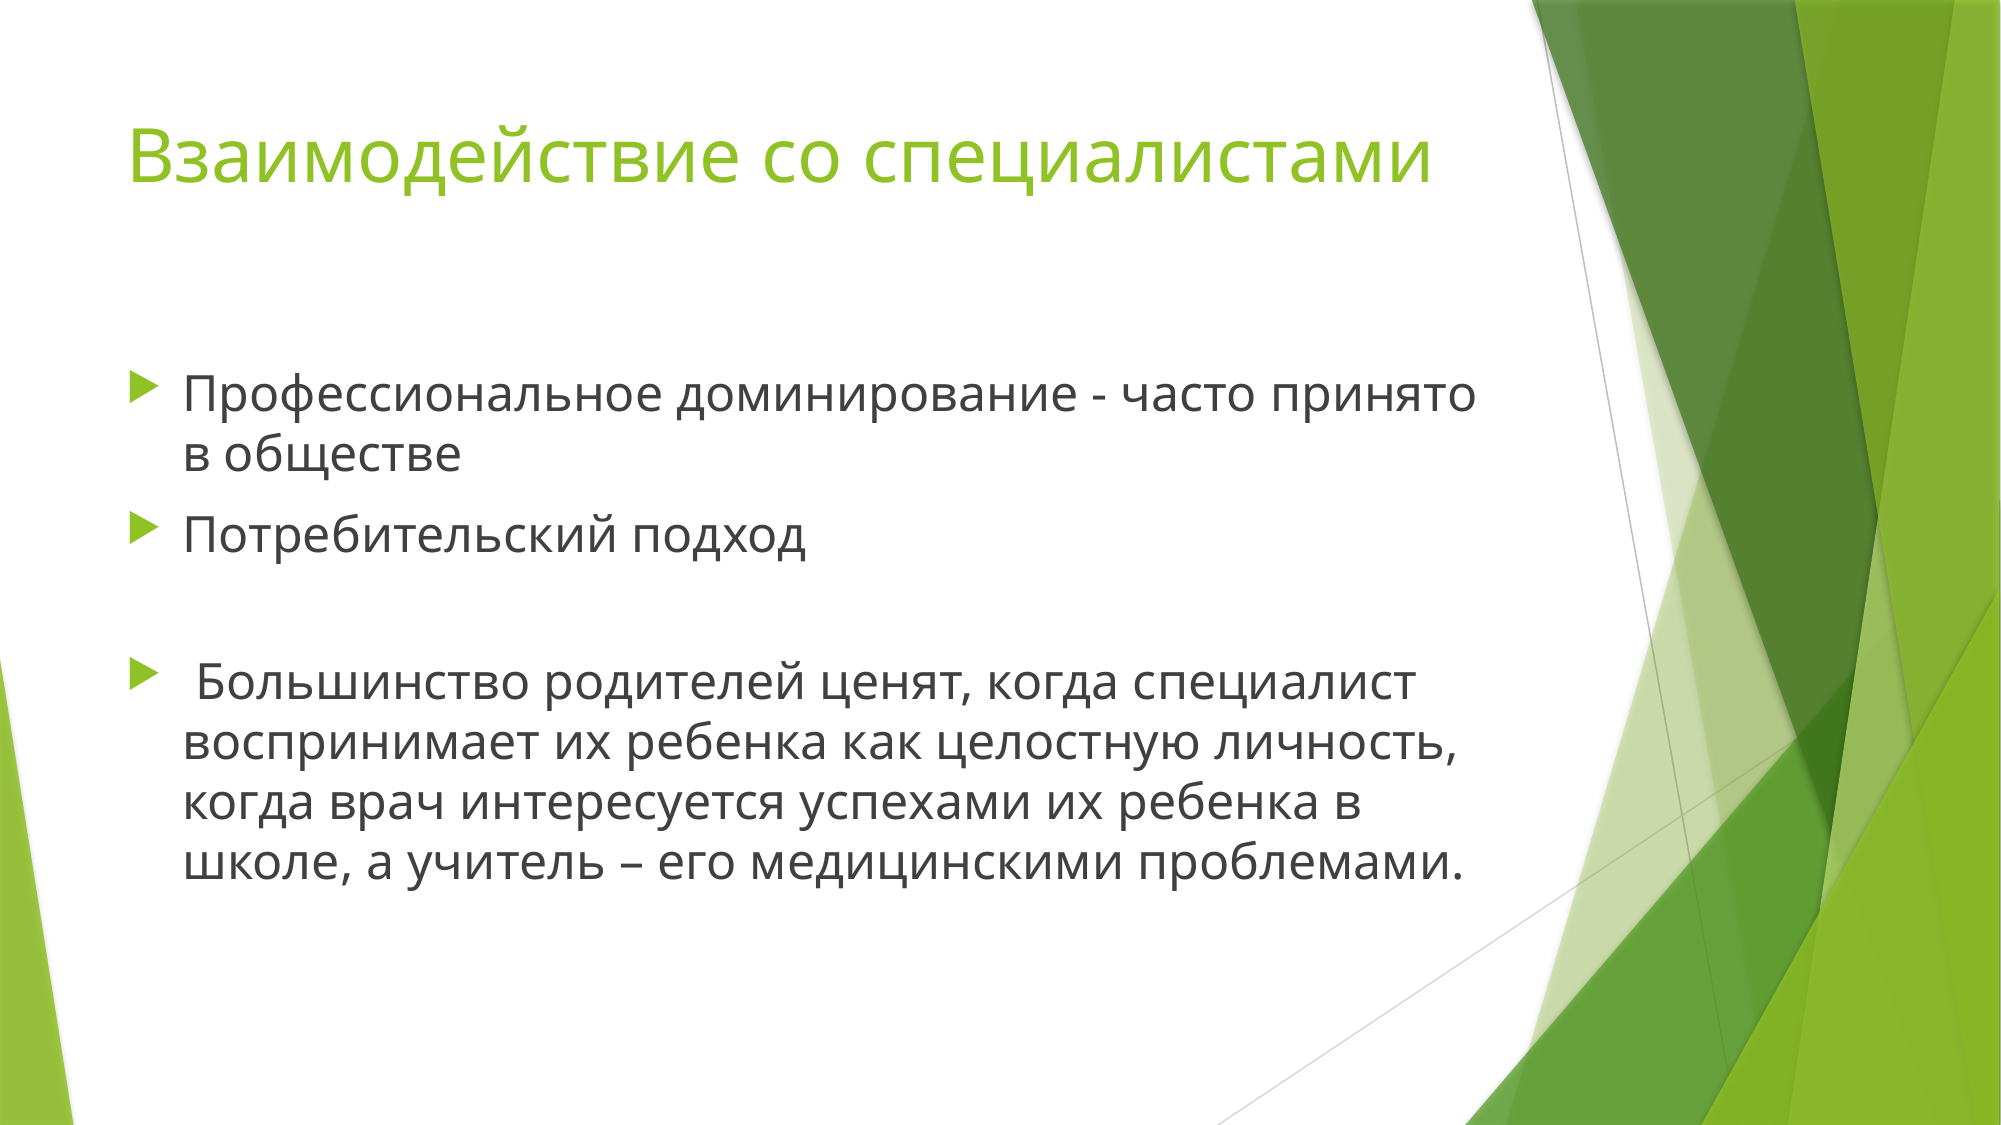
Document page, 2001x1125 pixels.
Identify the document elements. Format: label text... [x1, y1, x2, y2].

list Профессиональное доминирование - часто принято в обществе Потребительский подход Большинство родителей ценят, когда специалист воспринимает их ребенка как целостную личность, когда врач интересуется успехами их ребенка в школе, а учитель – его медицинскими проблемами. [111, 354, 1522, 992]
title Взаимодействие со специалистами [111, 99, 1522, 317]
